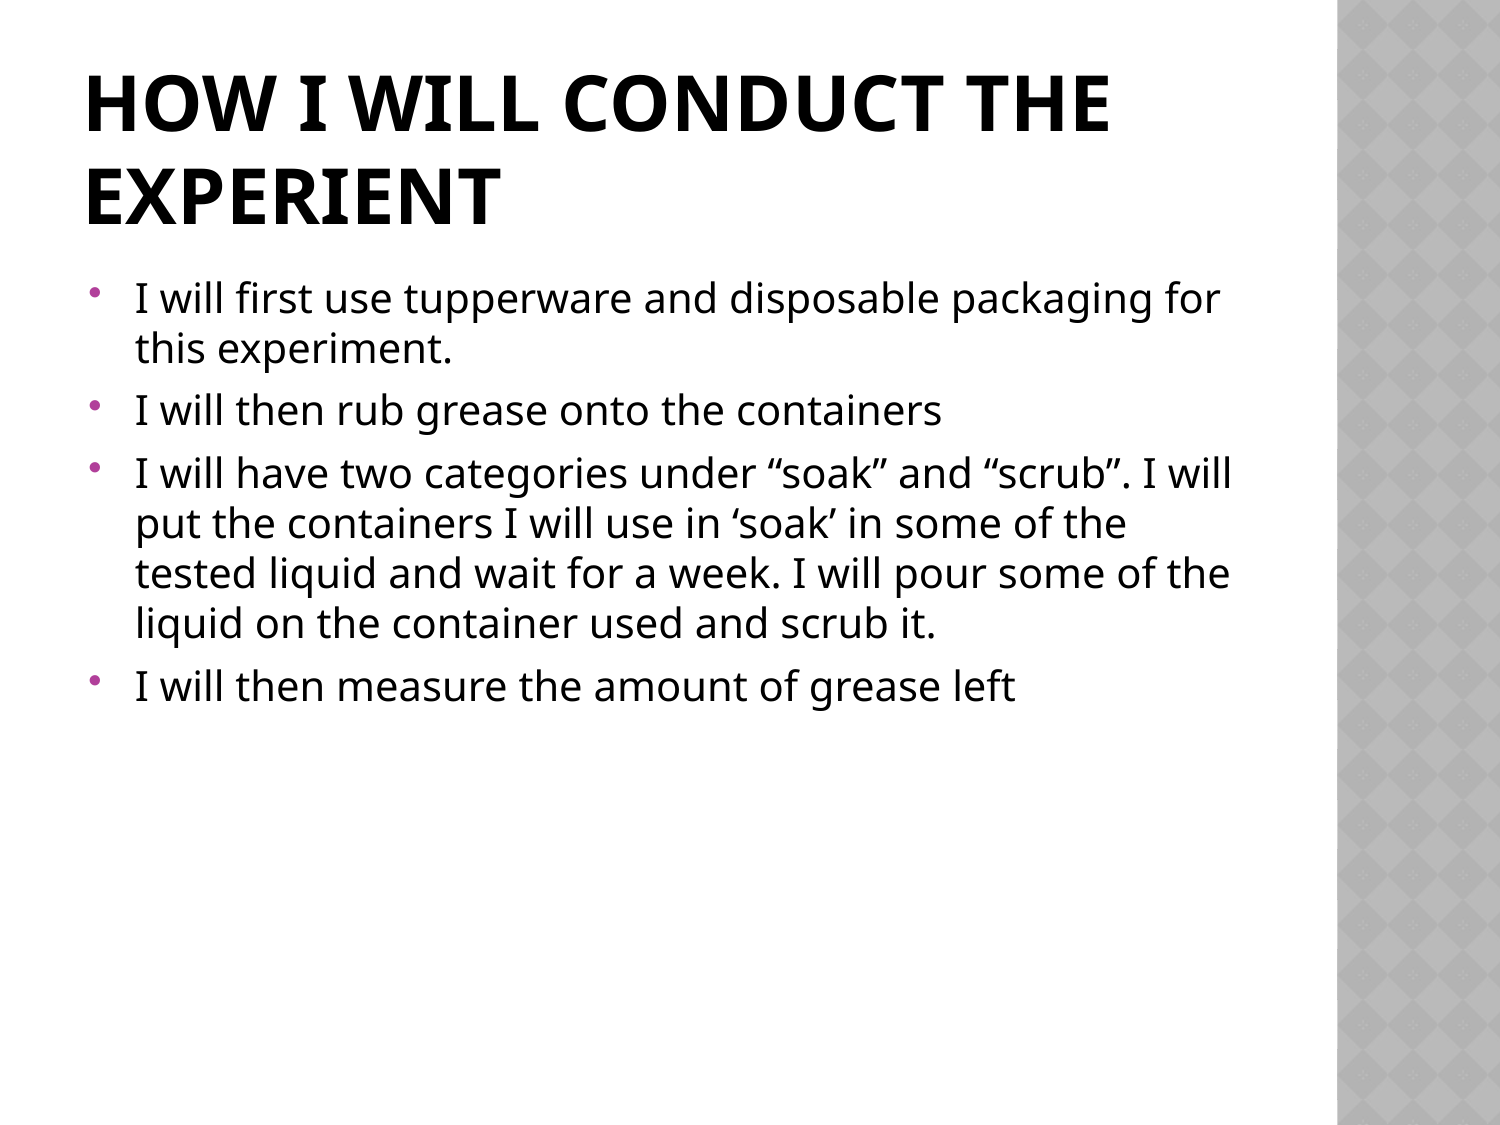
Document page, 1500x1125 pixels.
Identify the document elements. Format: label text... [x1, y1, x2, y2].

title How I will conduct the experient [75, 52, 1263, 240]
list I will first use tupperware and disposable packaging for this experiment. I will then rub grease onto the containers I will have two categories under “soak” and “scrub”. I will put the containers I will use in ‘soak’ in some of the tested liquid and wait for a week. I will pour some of the liquid on the container used and scrub it. I will then measure the amount of grease left [75, 264, 1263, 1059]
